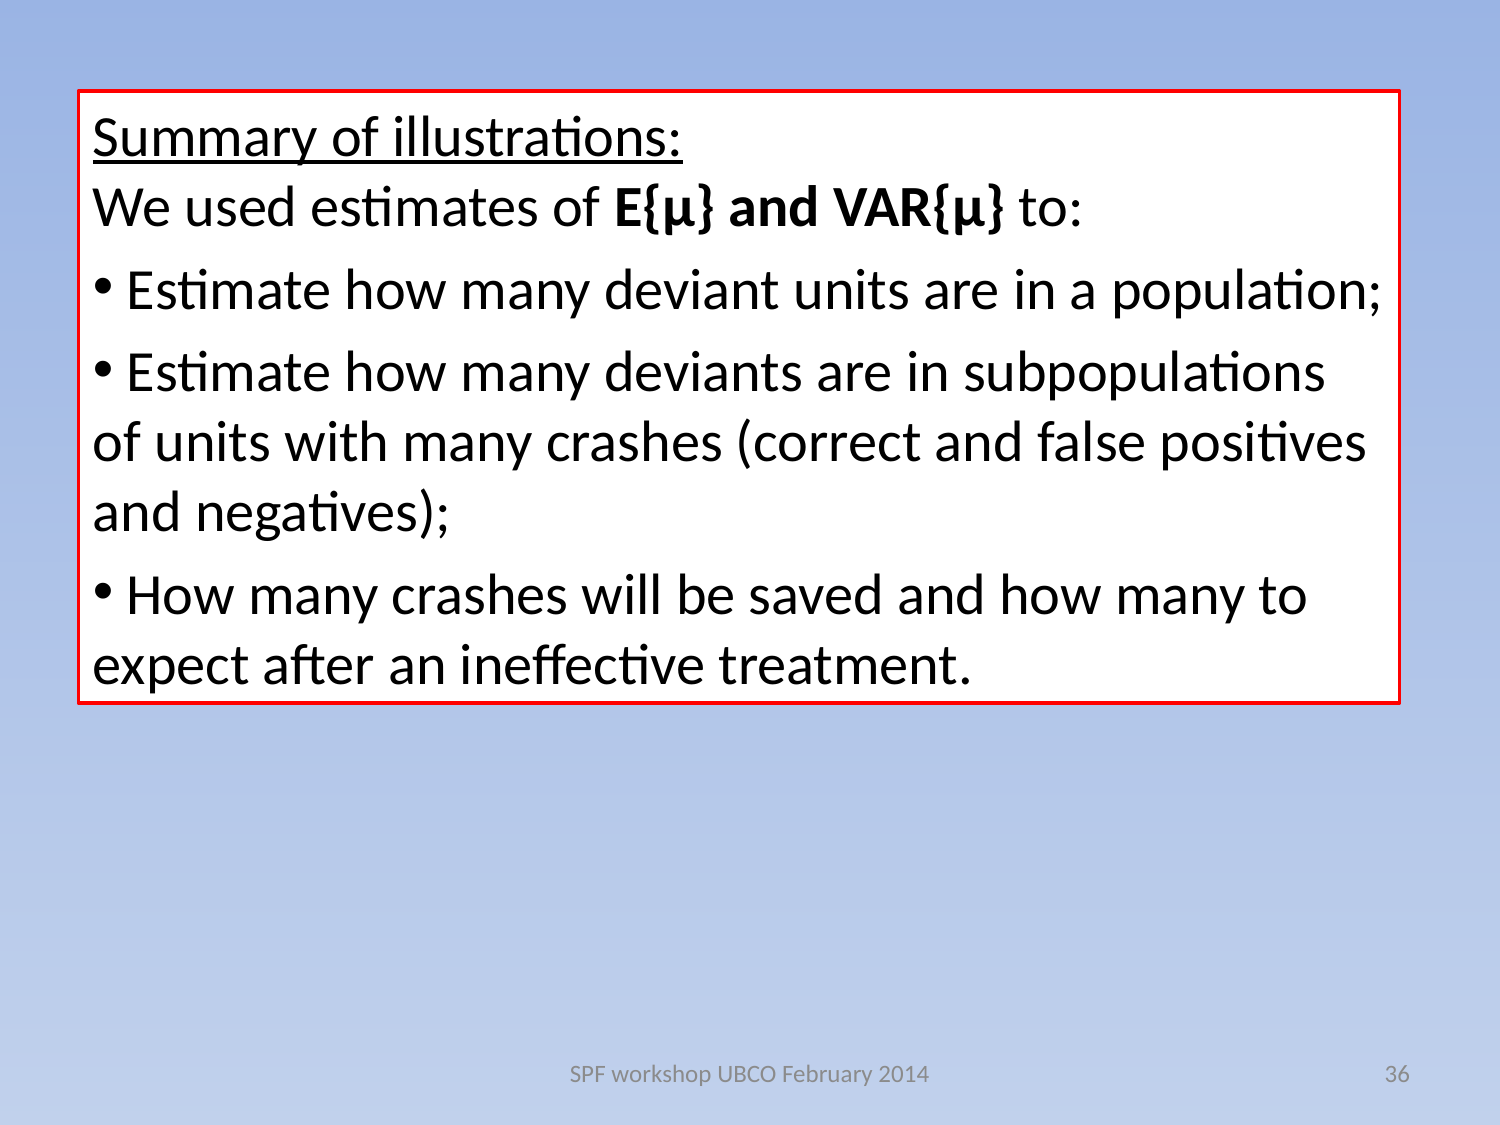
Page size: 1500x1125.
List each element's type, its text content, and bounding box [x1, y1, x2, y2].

text_box Summary of illustrations: We used estimates of E{μ} and VAR{μ} to: Estimate how many deviant units are in a population; Estimate how many deviants are in subpopulations of units with many crashes (correct and false positives and negatives); How many crashes will be saved and how many to expect after an ineffective treatment. [78, 90, 1400, 704]
slide_number 36 [1074, 1042, 1425, 1103]
footer SPF workshop UBCO February 2014 [512, 1042, 988, 1103]
